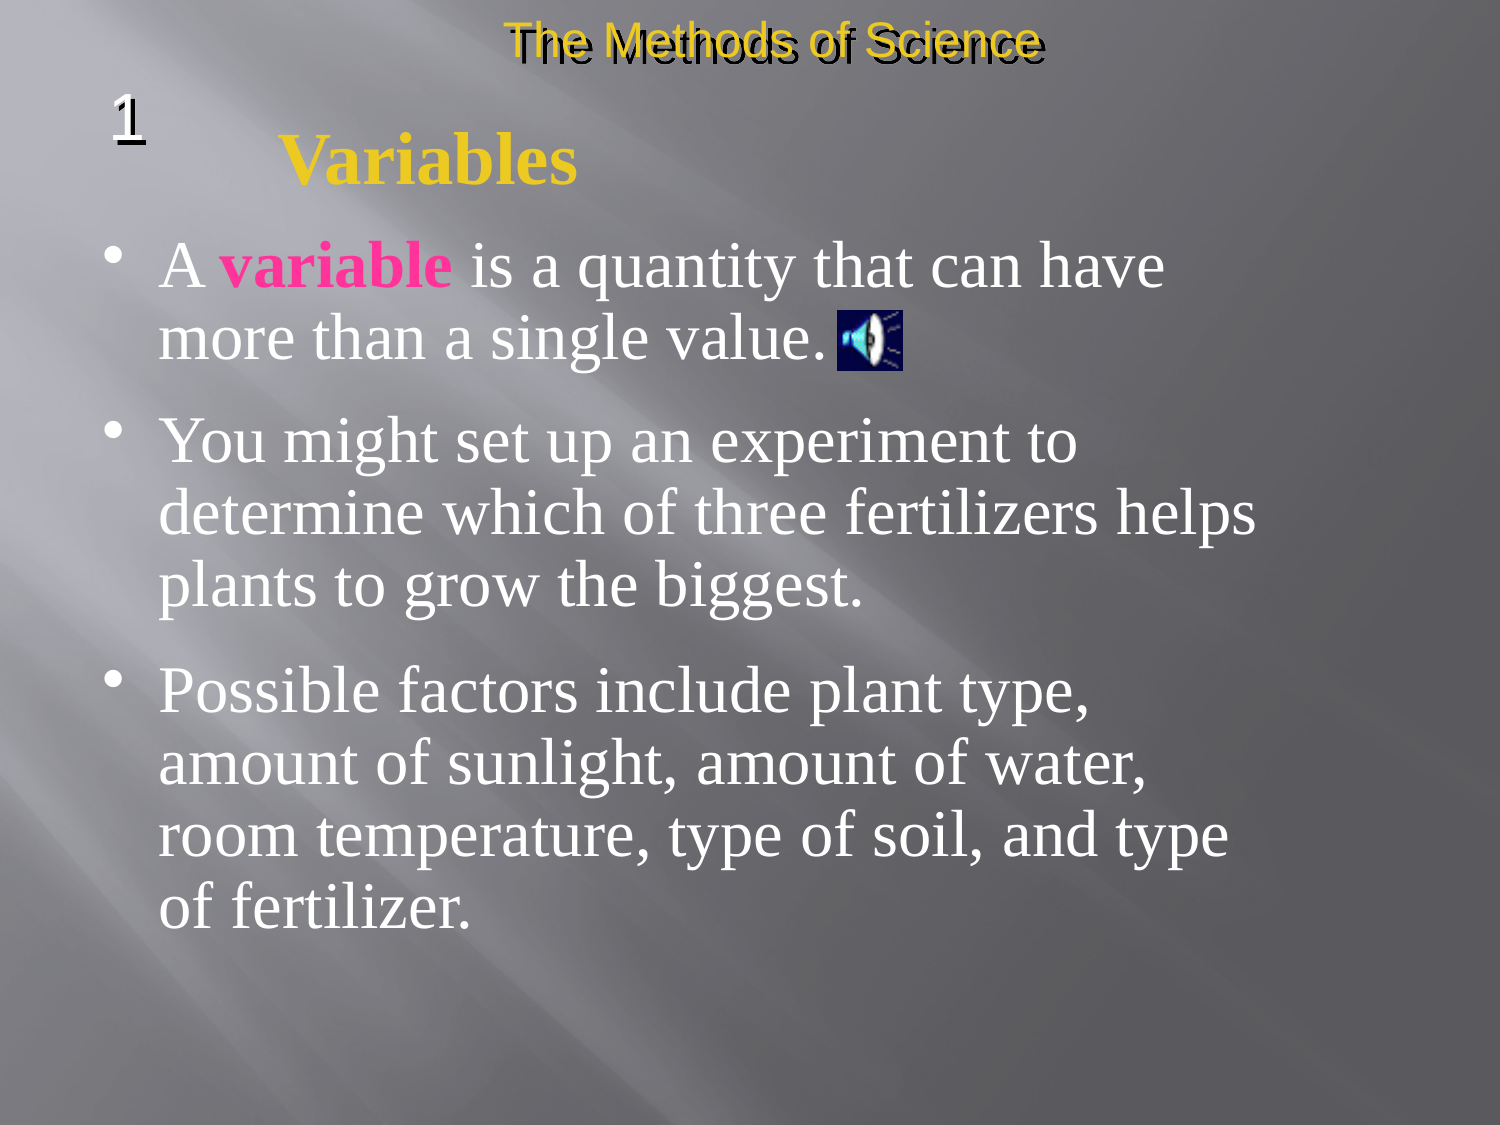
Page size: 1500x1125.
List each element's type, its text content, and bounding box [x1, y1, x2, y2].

text_box Variables [262, 112, 1301, 209]
text_box You might set up an experiment to determine which of three fertilizers helps plants to grow the biggest. [87, 397, 1275, 629]
text_box 1 [93, 66, 161, 162]
text_box A variable is a quantity that can have more than a single value. [87, 222, 1300, 382]
text_box The Methods of Science [487, 0, 1057, 75]
text_box Possible factors include plant type, amount of sunlight, amount of water, room temperature, type of soil, and type of fertilizer. [87, 647, 1275, 950]
picture [837, 310, 903, 372]
